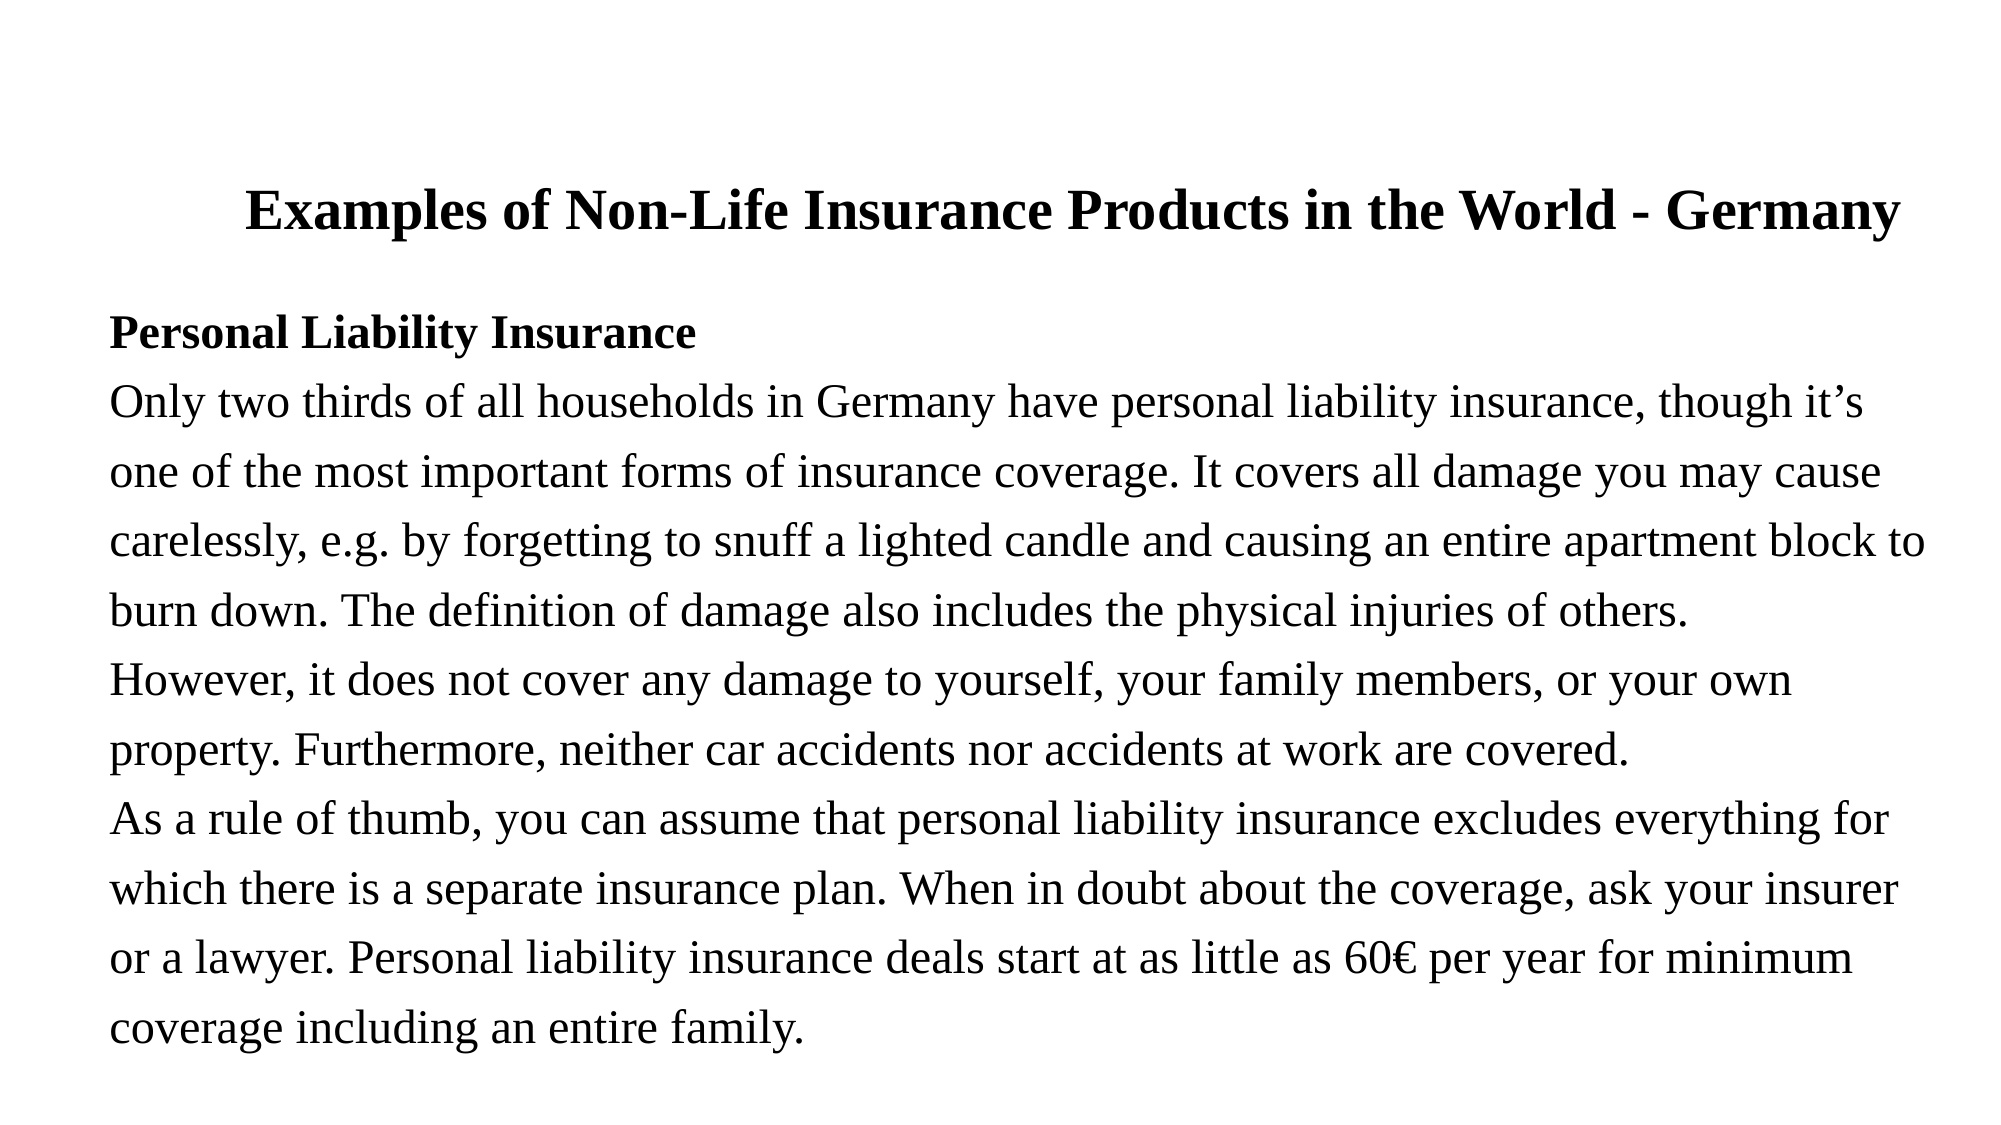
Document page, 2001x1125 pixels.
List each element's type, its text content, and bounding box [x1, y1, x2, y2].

list Personal Liability Insurance Only two thirds of all households in Germany have personal liability insurance, though it’s one of the most important forms of insurance coverage. It covers all damage you may cause carelessly, e.g. by forgetting to snuff a lighted candle and causing an entire apartment block to burn down. The definition of damage also includes the physical injuries of others. However, it does not cover any damage to yourself, your family members, or your own property. Furthermore, neither car accidents nor accidents at work are covered. As a rule of thumb, you can assume that personal liability insurance excludes everything for which there is a separate insurance plan. When in doubt about the coverage, ask your insurer or a lawyer. Personal liability insurance deals start at as little as 60€ per year for minimum coverage including an entire family. [94, 280, 1956, 1074]
title Examples of Non-Life Insurance Products in the World - Germany [230, 157, 1971, 265]
